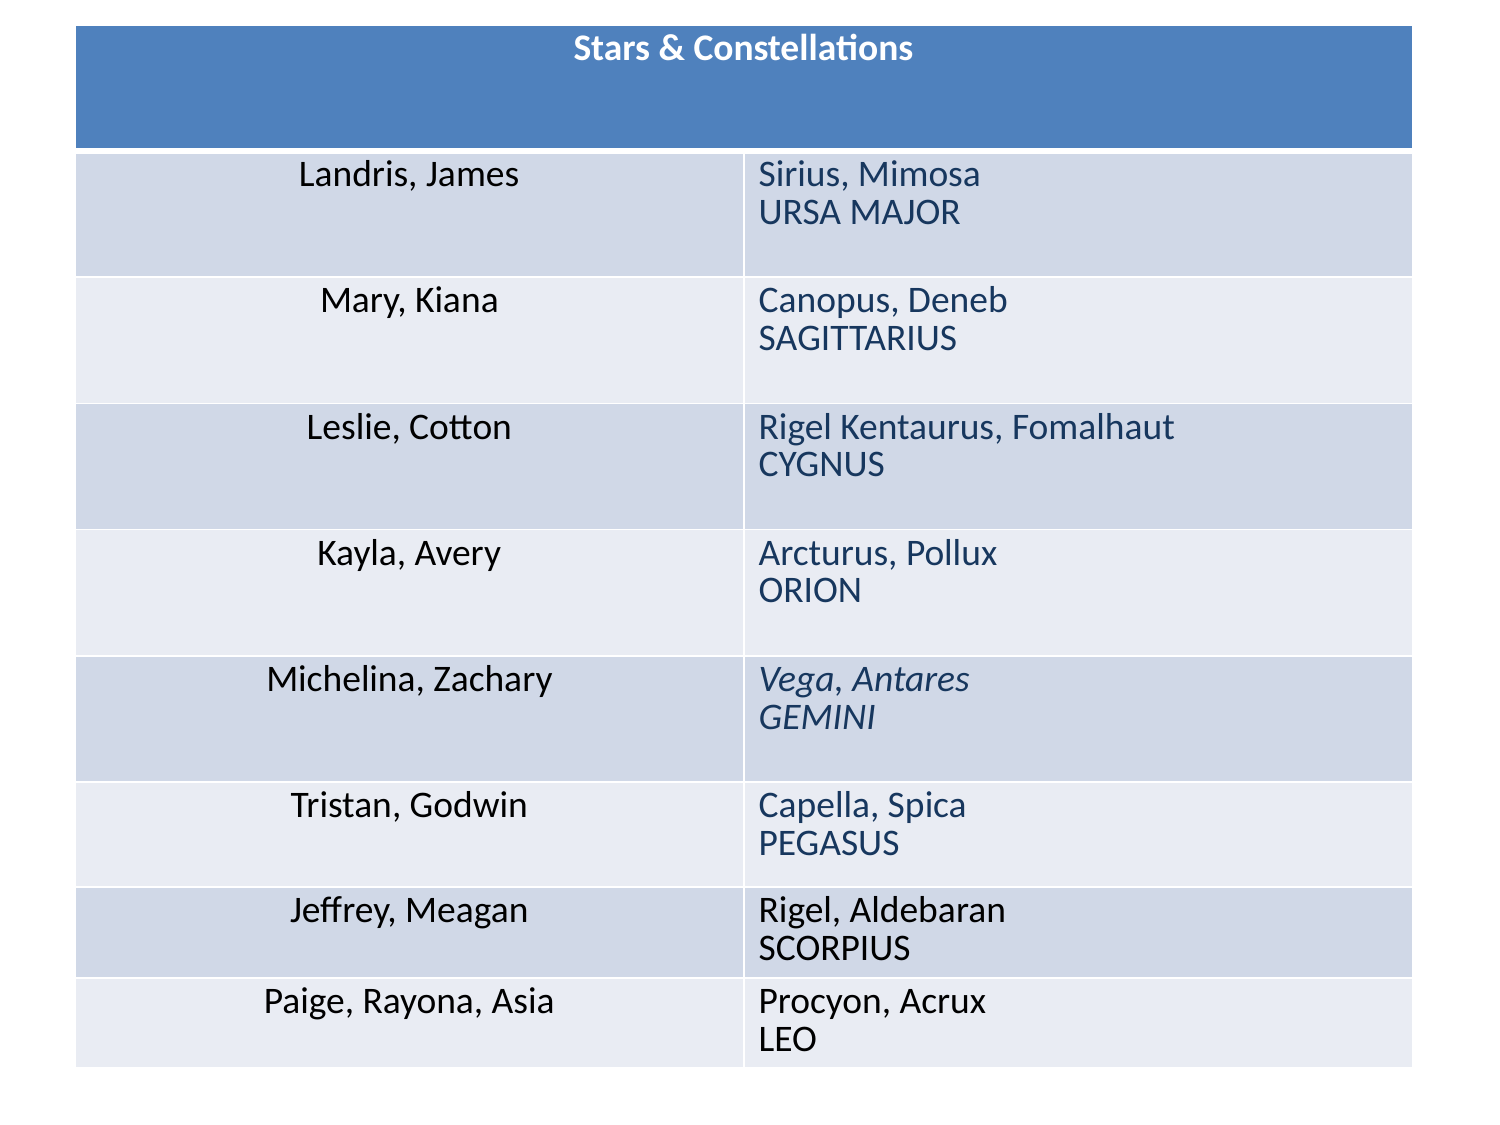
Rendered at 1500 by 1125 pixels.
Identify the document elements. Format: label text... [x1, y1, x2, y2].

table_cell Leslie, Cotton [76, 404, 743, 529]
table_cell Arcturus, Pollux ORION [745, 530, 1412, 655]
table_cell Rigel, Aldebaran SCORPIUS [745, 888, 1412, 977]
table_cell Sirius, Mimosa URSA MAJOR [745, 154, 1412, 276]
table_cell Vega, Antares GEMINI [745, 657, 1412, 781]
table_cell Procyon, Acrux LEO [745, 979, 1412, 1067]
table_cell Paige, Rayona, Asia [76, 979, 743, 1067]
table_cell Canopus, Deneb SAGITTARIUS [745, 278, 1412, 403]
table_cell Rigel Kentaurus, Fomalhaut CYGNUS [745, 404, 1412, 529]
table_cell Mary, Kiana [76, 278, 743, 403]
table_cell Capella, Spica PEGASUS [745, 783, 1412, 886]
table_cell Tristan, Godwin [76, 783, 743, 886]
table_cell Kayla, Avery [76, 530, 743, 655]
table_cell Jeffrey, Meagan [76, 888, 743, 977]
table_header Stars & Constellations [76, 26, 1412, 148]
table_cell Michelina, Zachary [76, 657, 743, 781]
table_cell Landris, James [76, 154, 743, 276]
